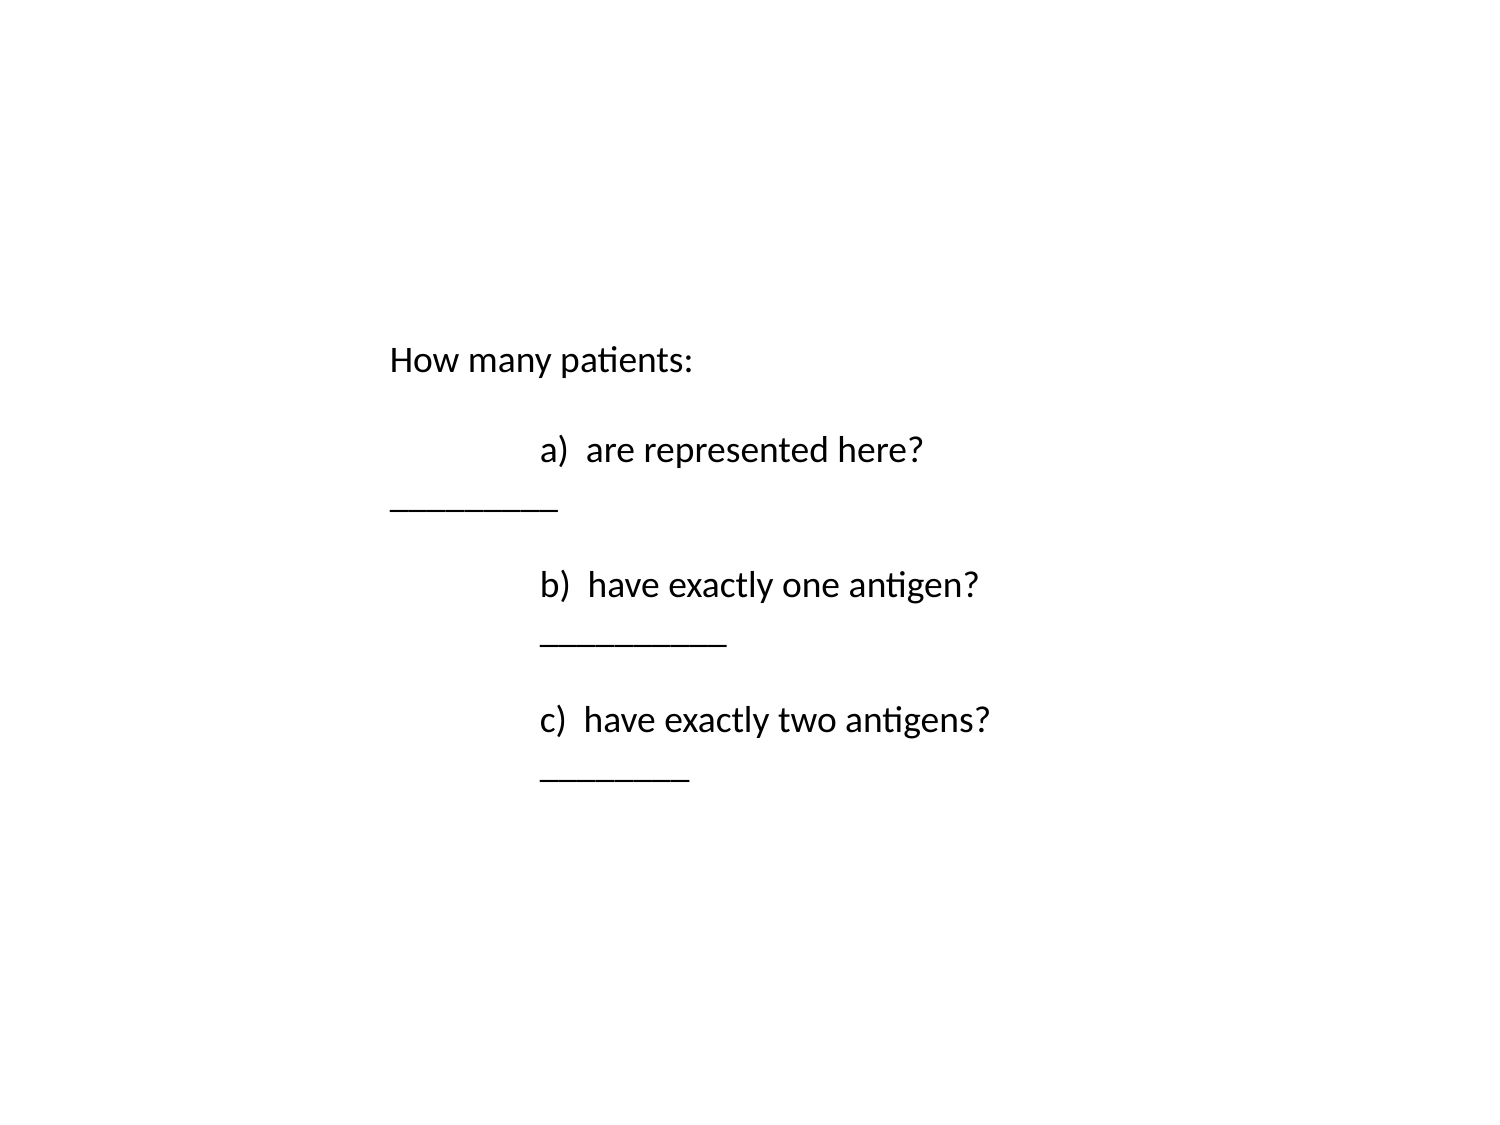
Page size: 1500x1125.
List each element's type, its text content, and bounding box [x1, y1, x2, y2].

text_box How many patients: a) are represented here? _________ b) have exactly one antigen? __________ c) have exactly two antigens? ________ [374, 327, 1125, 793]
